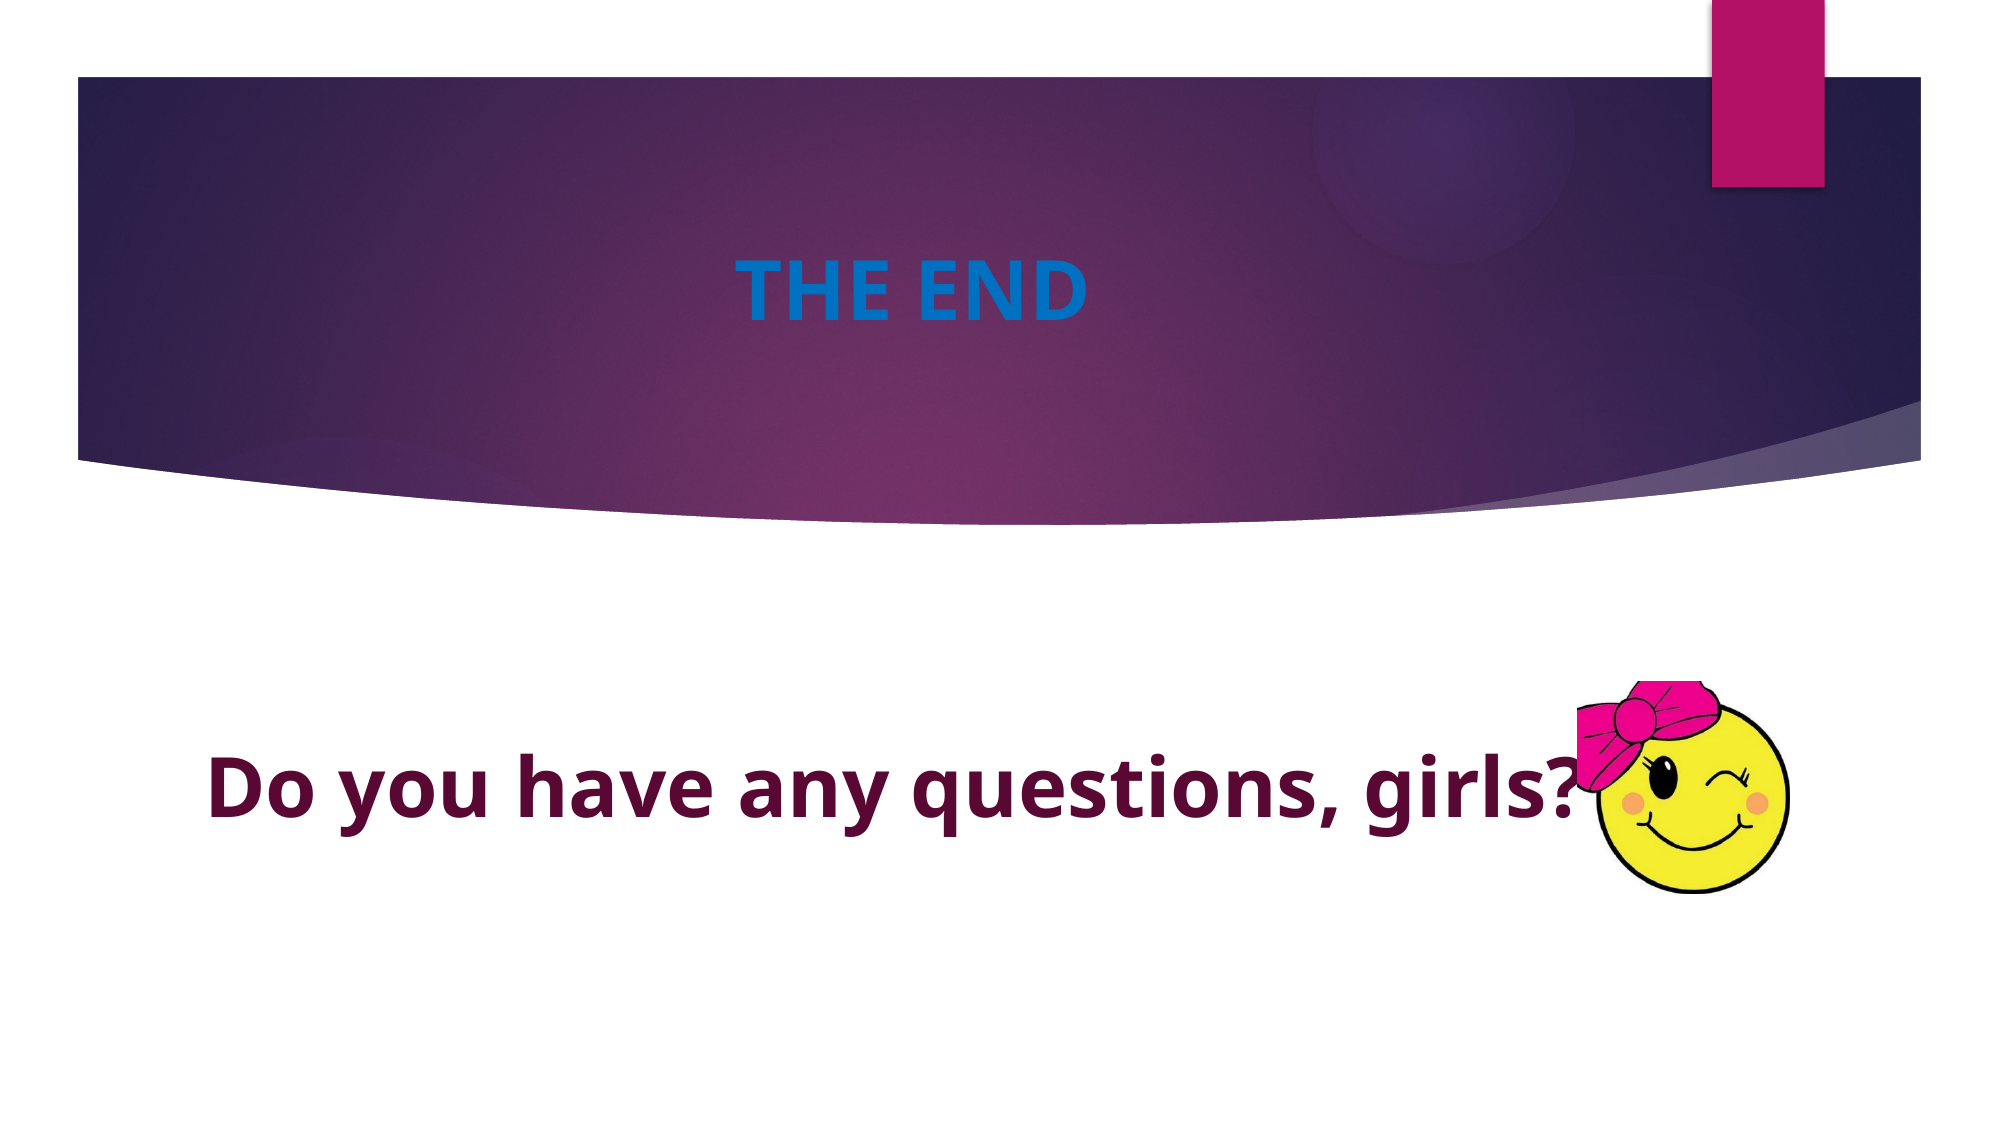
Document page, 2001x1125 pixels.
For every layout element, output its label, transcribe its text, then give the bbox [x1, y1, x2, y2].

title THE END [188, 174, 1638, 400]
list Do you have any questions, girls? [189, 581, 1638, 988]
picture [1577, 681, 1790, 894]
